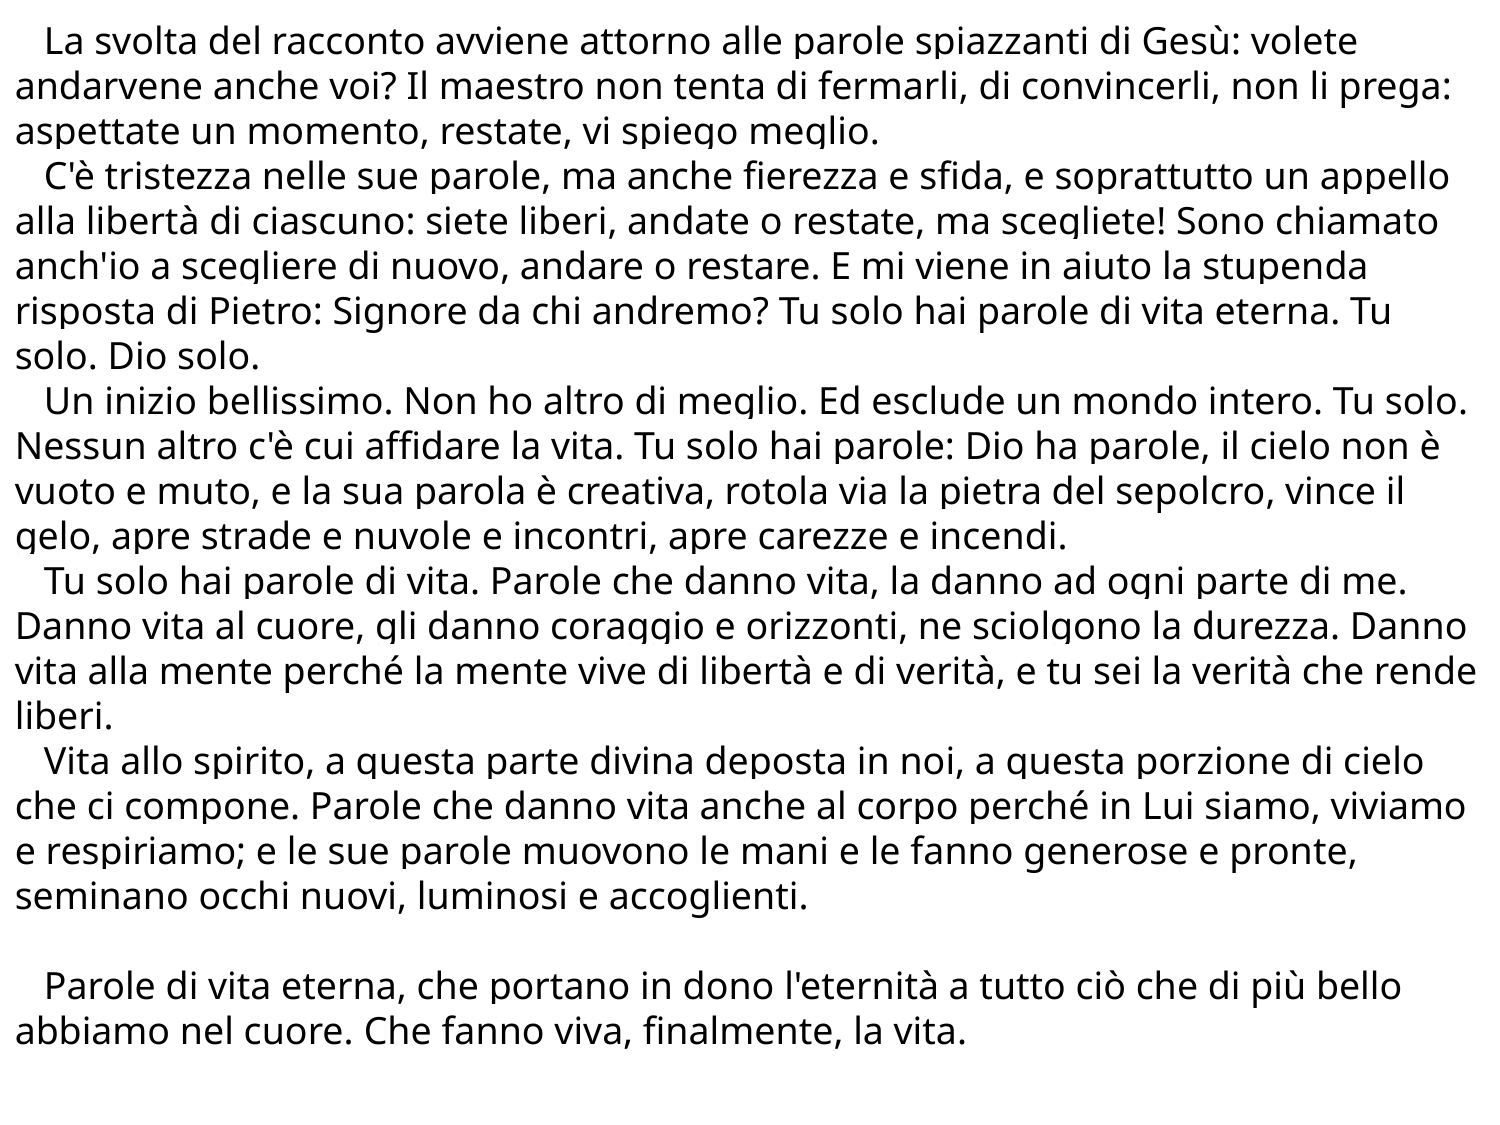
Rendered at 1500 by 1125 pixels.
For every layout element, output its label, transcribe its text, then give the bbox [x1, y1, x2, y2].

text_box La svolta del racconto avviene attorno alle parole spiazzanti di Gesù: volete andarvene anche voi? Il maestro non tenta di fermarli, di convincerli, non li prega: aspettate un momento, restate, vi spiego meglio. C'è tristezza nelle sue parole, ma anche fierezza e sfida, e soprattutto un appello alla libertà di ciascuno: siete liberi, andate o restate, ma scegliete! Sono chiamato anch'io a scegliere di nuovo, andare o restare. E mi viene in aiuto la stupenda risposta di Pietro: Signore da chi andremo? Tu solo hai parole di vita eterna. Tu solo. Dio solo. Un inizio bellissimo. Non ho altro di meglio. Ed esclude un mondo intero. Tu solo. Nessun altro c'è cui affidare la vita. Tu solo hai parole: Dio ha parole, il cielo non è vuoto e muto, e la sua parola è creativa, rotola via la pietra del sepolcro, vince il gelo, apre strade e nuvole e incontri, apre carezze e incendi. Tu solo hai parole di vita. Parole che danno vita, la danno ad ogni parte di me. Danno vita al cuore, gli danno coraggio e orizzonti, ne sciolgono la durezza. Danno vita alla mente perché la mente vive di libertà e di verità, e tu sei la verità che rende liberi. Vita allo spirito, a questa parte divina deposta in noi, a questa porzione di cielo che ci compone. Parole che danno vita anche al corpo perché in Lui siamo, viviamo e respiriamo; e le sue parole muovono le mani e le fanno generose e pronte, seminano occhi nuovi, luminosi e accoglienti. Parole di vita eterna, che portano in dono l'eternità a tutto ciò che di più bello abbiamo nel cuore. Che fanno viva, finalmente, la vita. [0, 9, 1500, 1060]
